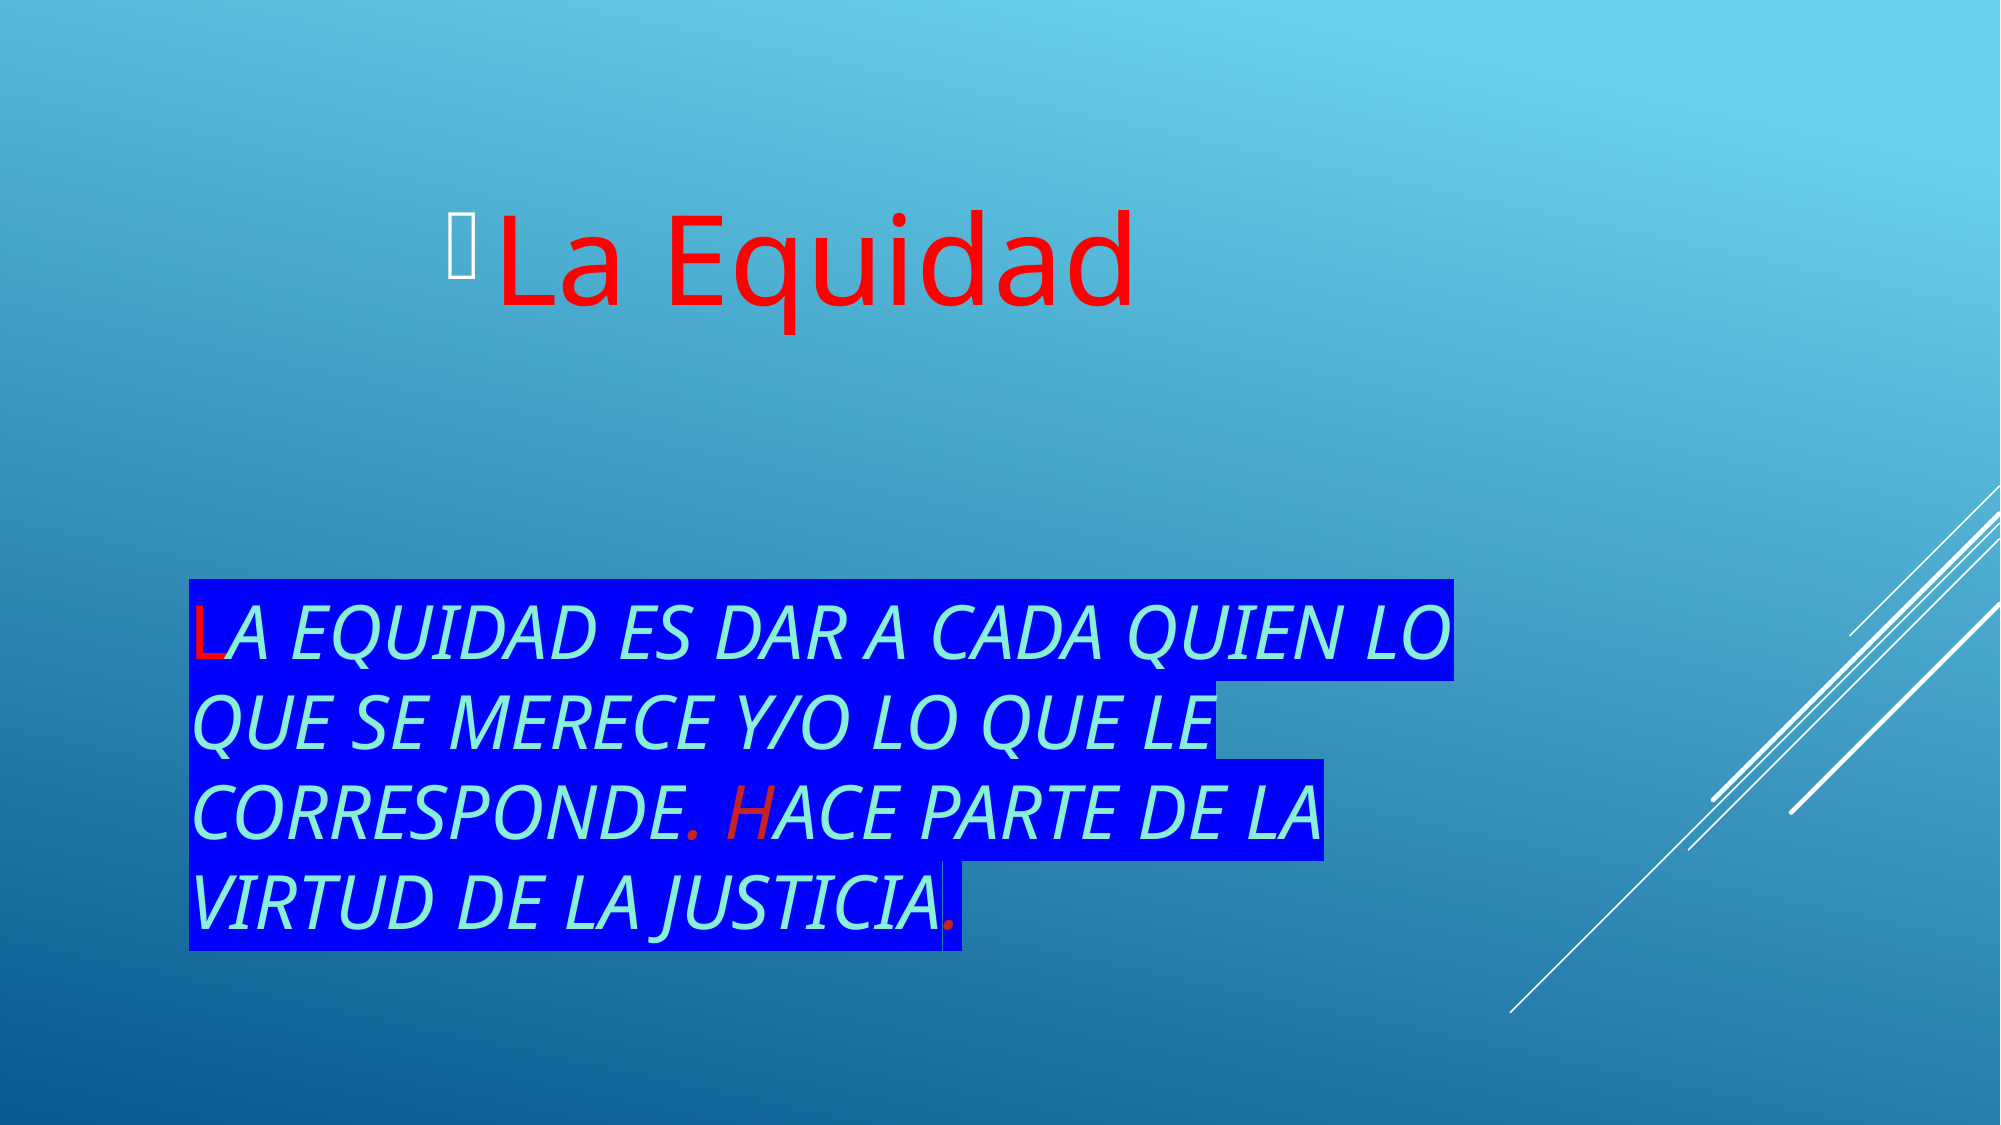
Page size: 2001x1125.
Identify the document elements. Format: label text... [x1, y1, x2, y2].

list La Equidad [92, 0, 1493, 538]
title La equidad es dar a cada quien lo que se merece y/o lo que le corresponde. hace parte de la virtud de la justicia. [174, 547, 1575, 981]
